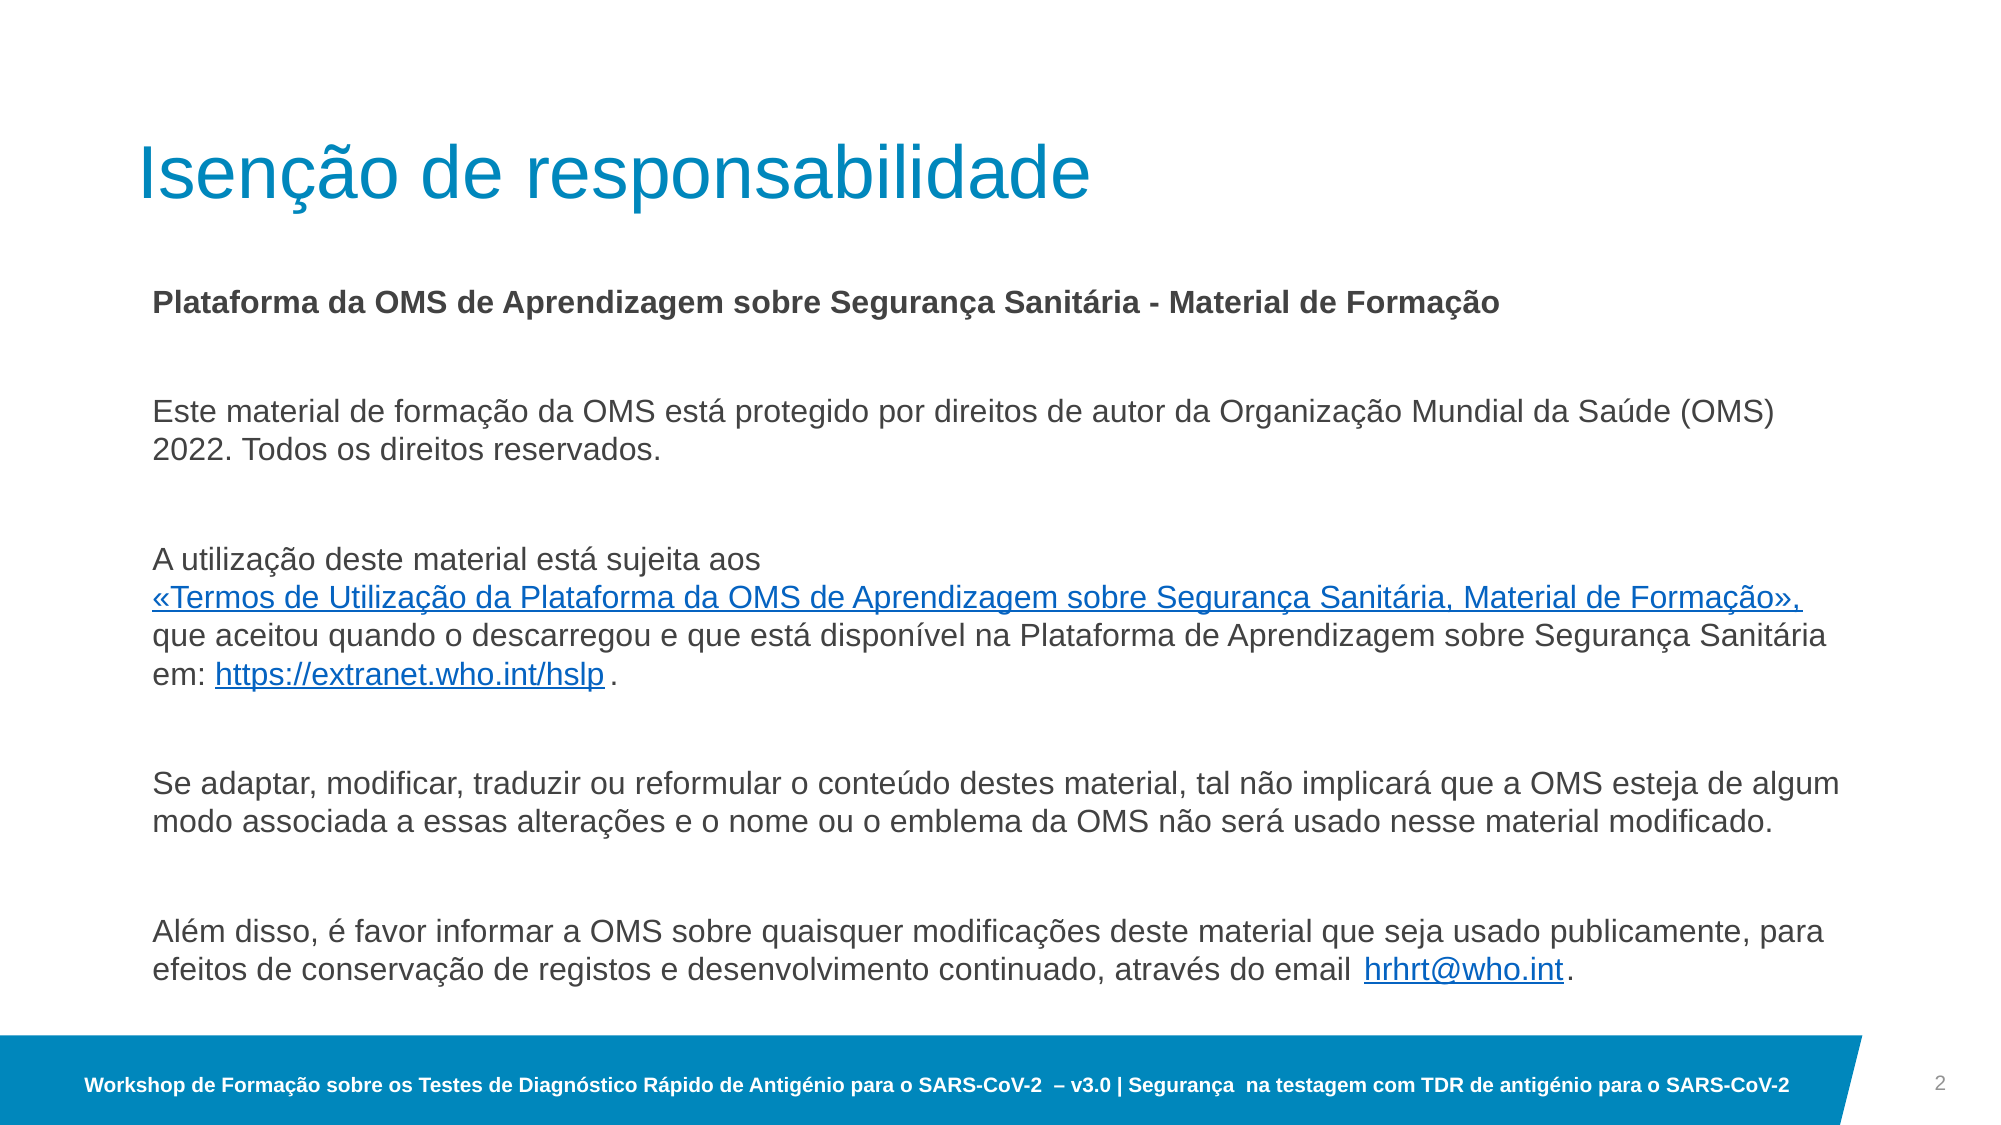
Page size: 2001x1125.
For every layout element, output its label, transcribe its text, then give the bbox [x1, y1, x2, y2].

list Plataforma da OMS de Aprendizagem sobre Segurança Sanitária - Material de Formação Este material de formação da OMS está protegido por direitos de autor da Organização Mundial da Saúde (OMS) 2022. Todos os direitos reservados. A utilização deste material está sujeita aos «Termos de Utilização da Plataforma da OMS de Aprendizagem sobre Segurança Sanitária, Material de Formação», que aceitou quando o descarregou e que está disponível na Plataforma de Aprendizagem sobre Segurança Sanitária em: https://extranet.who.int/hslp. Se adaptar, modificar, traduzir ou reformular o conteúdo destes material, tal não implicará que a OMS esteja de algum modo associada a essas alterações e o nome ou o emblema da OMS não será usado nesse material modificado. Além disso, é favor informar a OMS sobre quaisquer modificações deste material que seja usado publicamente, para efeitos de conservação de registos e desenvolvimento continuado, através do email hrhrt@who.int. [137, 273, 1863, 1003]
slide_number 2 [1862, 1035, 1947, 1125]
title Isenção de responsabilidade [137, 59, 1863, 215]
footer Workshop de Formação sobre os Testes de Diagnóstico Rápido de Antigénio para o SARS-CoV-2 – v3.0 | Segurança na testagem com TDR de antigénio para o SARS-CoV-2 [84, 1042, 1810, 1125]
